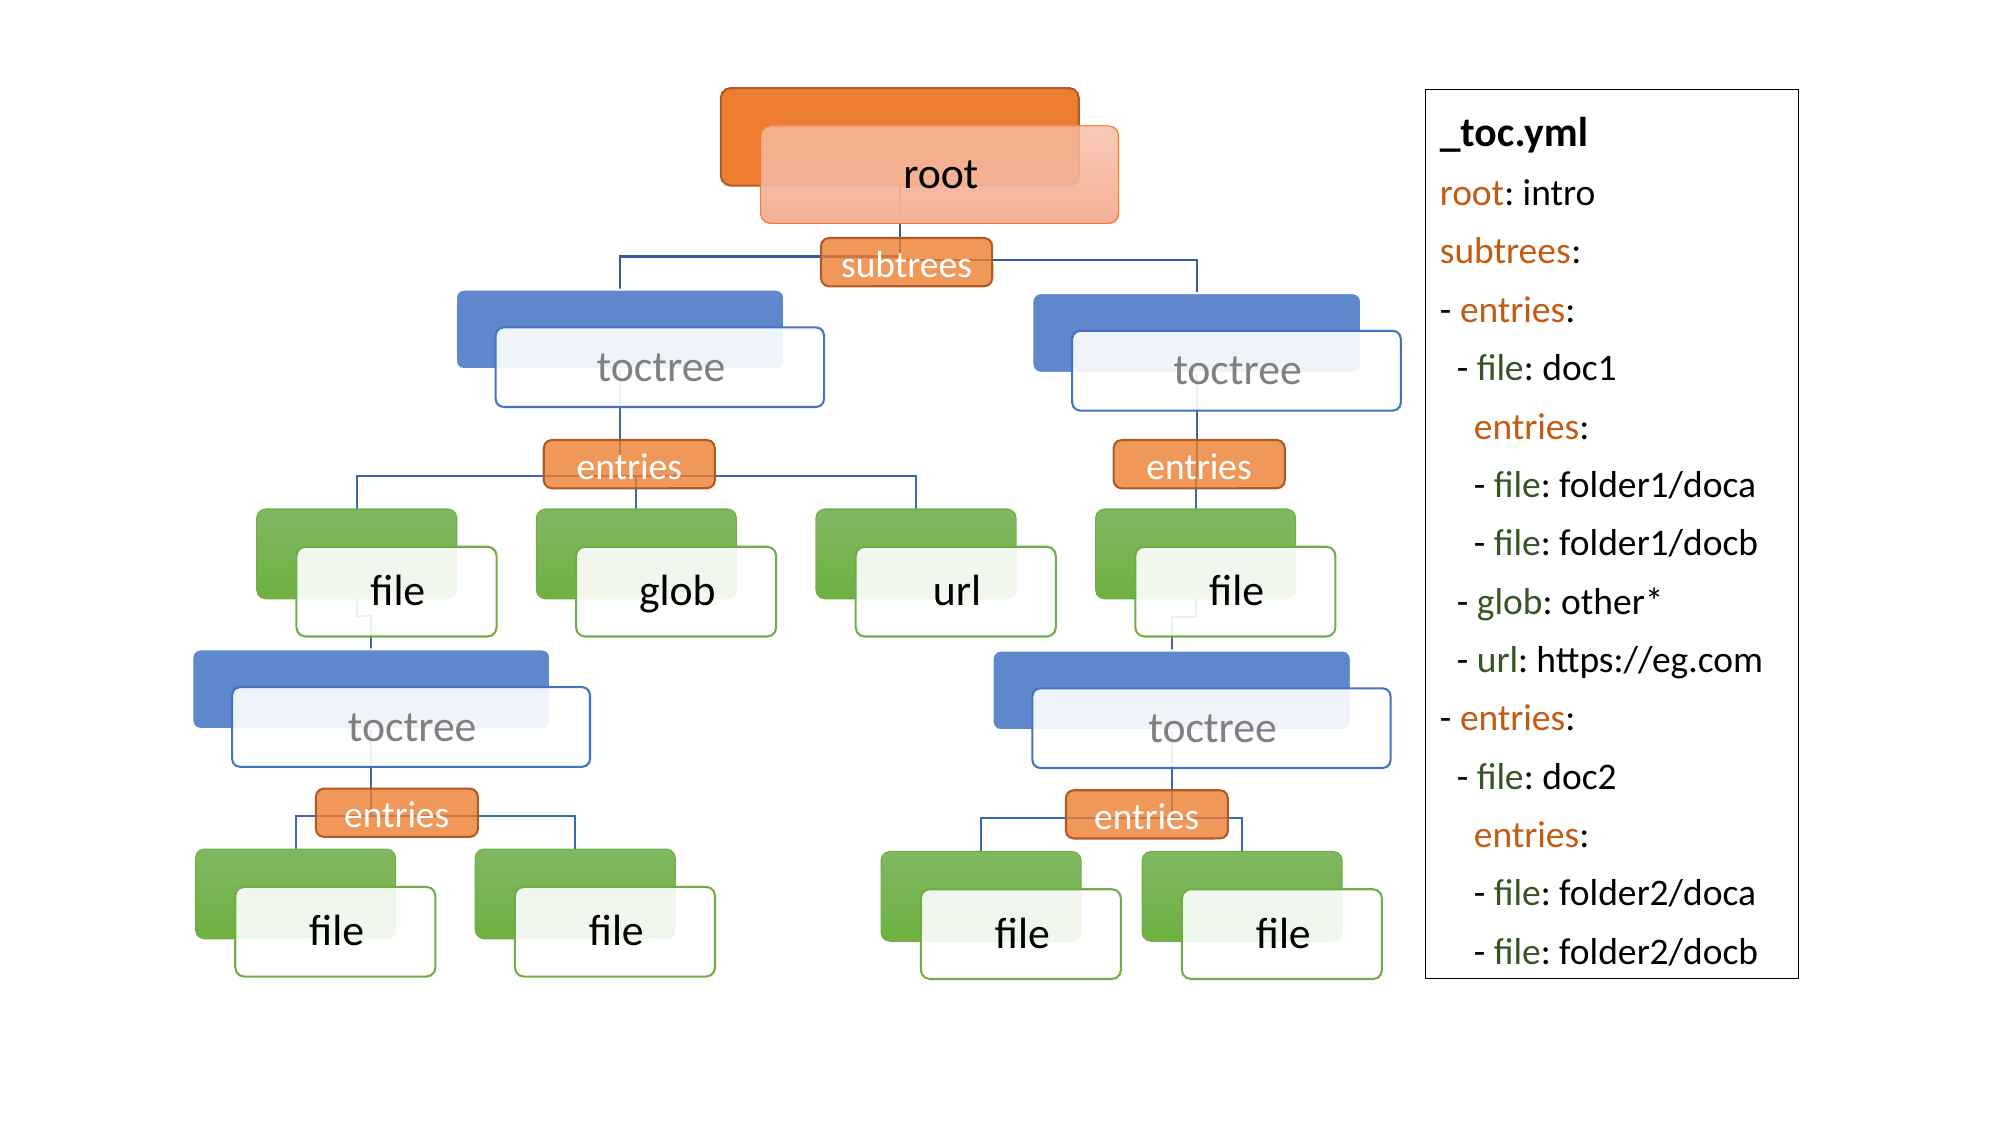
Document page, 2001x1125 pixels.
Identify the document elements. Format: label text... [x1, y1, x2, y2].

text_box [39, 87, 1521, 979]
text_box _toc.yml root: intro subtrees: - entries: - file: doc1 entries: - file: folder1/doca - file: folder1/docb - glob: other* - url: https://eg.com - entries: - file: doc2 entries: - file: folder2/doca - file: folder2/docb [1521, 89, 1799, 979]
